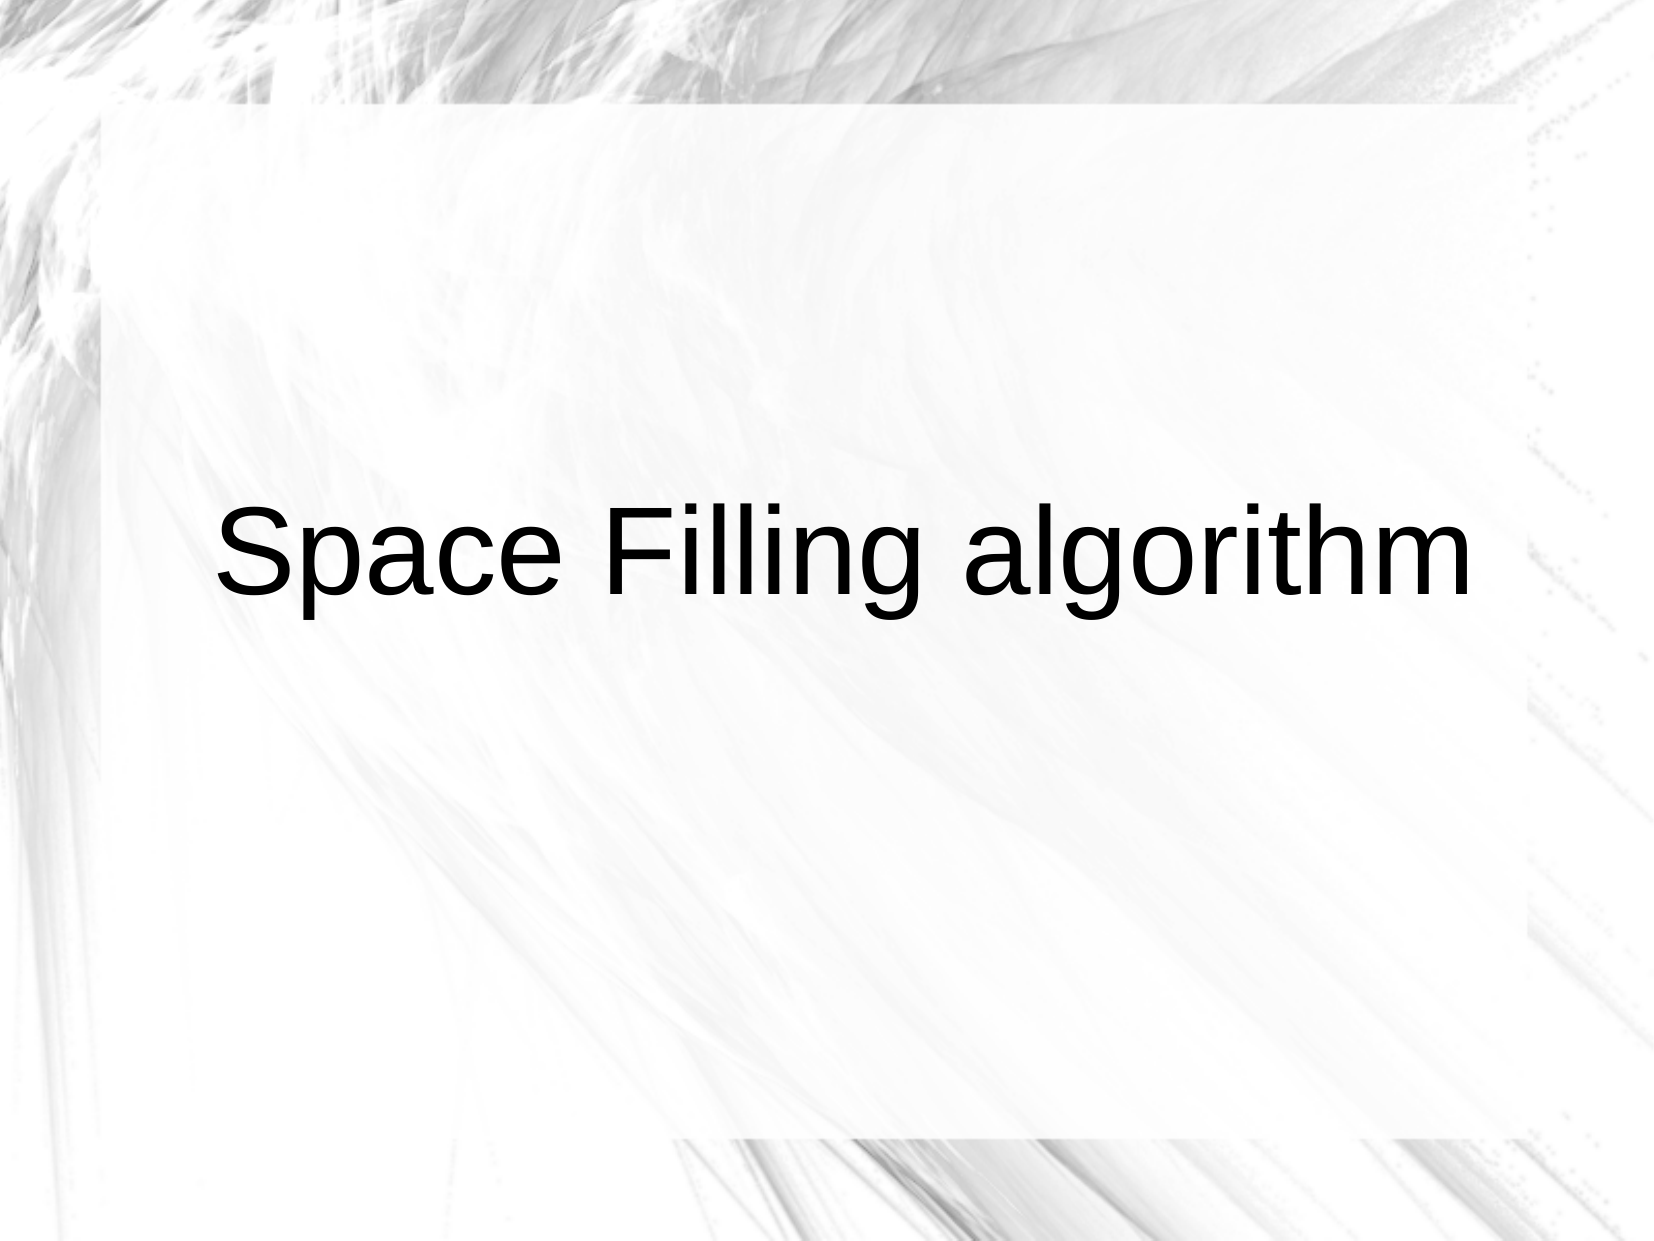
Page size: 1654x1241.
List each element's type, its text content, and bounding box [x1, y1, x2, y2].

list Space Filling algorithm [118, 319, 1571, 1109]
picture [0, 0, 1654, 1241]
